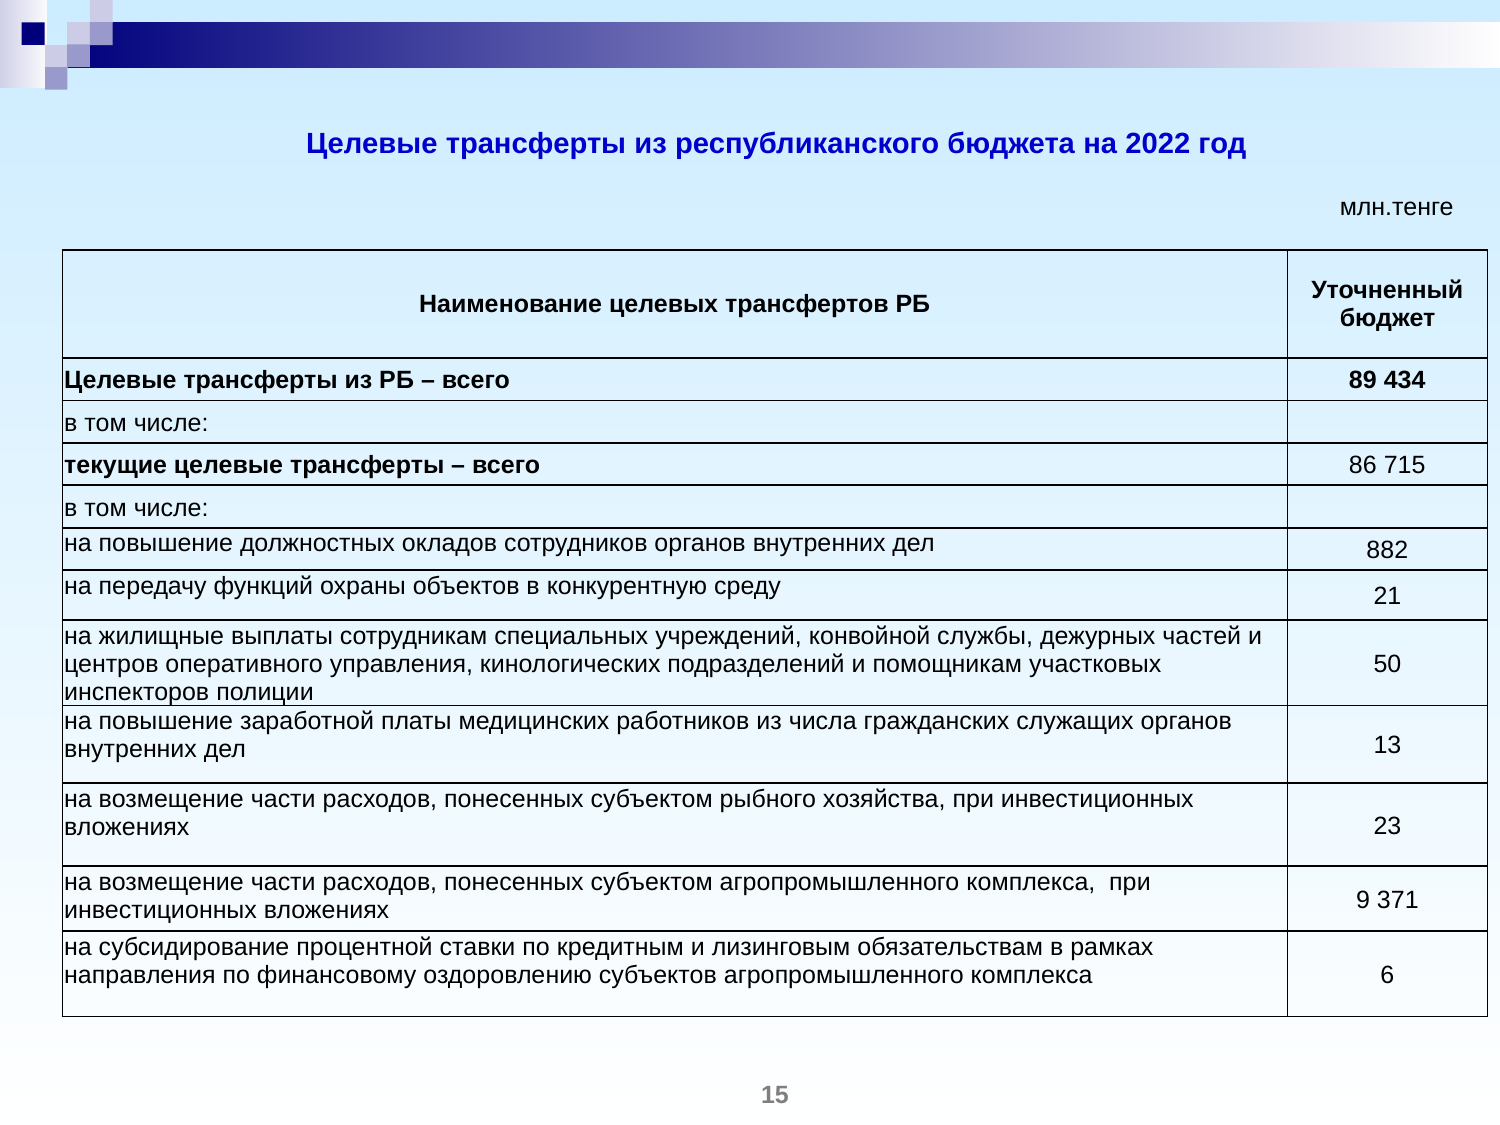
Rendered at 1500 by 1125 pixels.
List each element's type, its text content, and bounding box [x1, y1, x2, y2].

table_cell 13 [1288, 706, 1487, 782]
table_cell 882 [1288, 529, 1487, 569]
table_cell на передачу функций охраны объектов в конкурентную среду [63, 571, 1287, 619]
table_cell 89 434 [1288, 359, 1487, 400]
table_cell 86 715 [1288, 444, 1487, 484]
table_header Наименование целевых трансфертов РБ [63, 251, 1287, 357]
table_cell на возмещение части расходов, понесенных субъектом рыбного хозяйства, при инвестиционных вложениях [63, 784, 1287, 865]
table_cell 23 [1288, 784, 1487, 865]
table_cell 6 [1288, 932, 1487, 1016]
table_cell на жилищные выплаты сотрудникам специальных учреждений, конвойной службы, дежурных частей и центров оперативного управления, кинологических подразделений и помощникам участковых инспекторов полиции [63, 621, 1287, 705]
table_cell на субсидирование процентной ставки по кредитным и лизинговым обязательствам в рамках направления по финансовому оздоровлению субъектов агропромышленного комплекса [63, 932, 1287, 1016]
text_box 15 [625, 1062, 925, 1125]
title Целевые трансферты из республиканского бюджета на 2022 год [65, 117, 1488, 168]
table_cell 50 [1288, 621, 1487, 705]
table_header Уточненный бюджет [1288, 251, 1487, 357]
table_cell [1288, 401, 1487, 442]
table_cell [1288, 486, 1487, 527]
table_cell Целевые трансферты из РБ – всего [63, 359, 1287, 400]
table_cell в том числе: [63, 401, 1287, 442]
table_cell 21 [1288, 571, 1487, 619]
table_cell на возмещение части расходов, понесенных субъектом агропромышленного комплекса, при инвестиционных вложениях [63, 867, 1287, 930]
table_cell 9 371 [1288, 867, 1487, 930]
table_cell на повышение заработной платы медицинских работников из числа гражданских служащих органов внутренних дел [63, 706, 1287, 782]
table_cell текущие целевые трансферты – всего [63, 444, 1287, 484]
table_cell на повышение должностных окладов сотрудников органов внутренних дел [63, 529, 1287, 569]
text_box млн.тенге [1293, 198, 1500, 212]
table_cell в том числе: [63, 486, 1287, 527]
